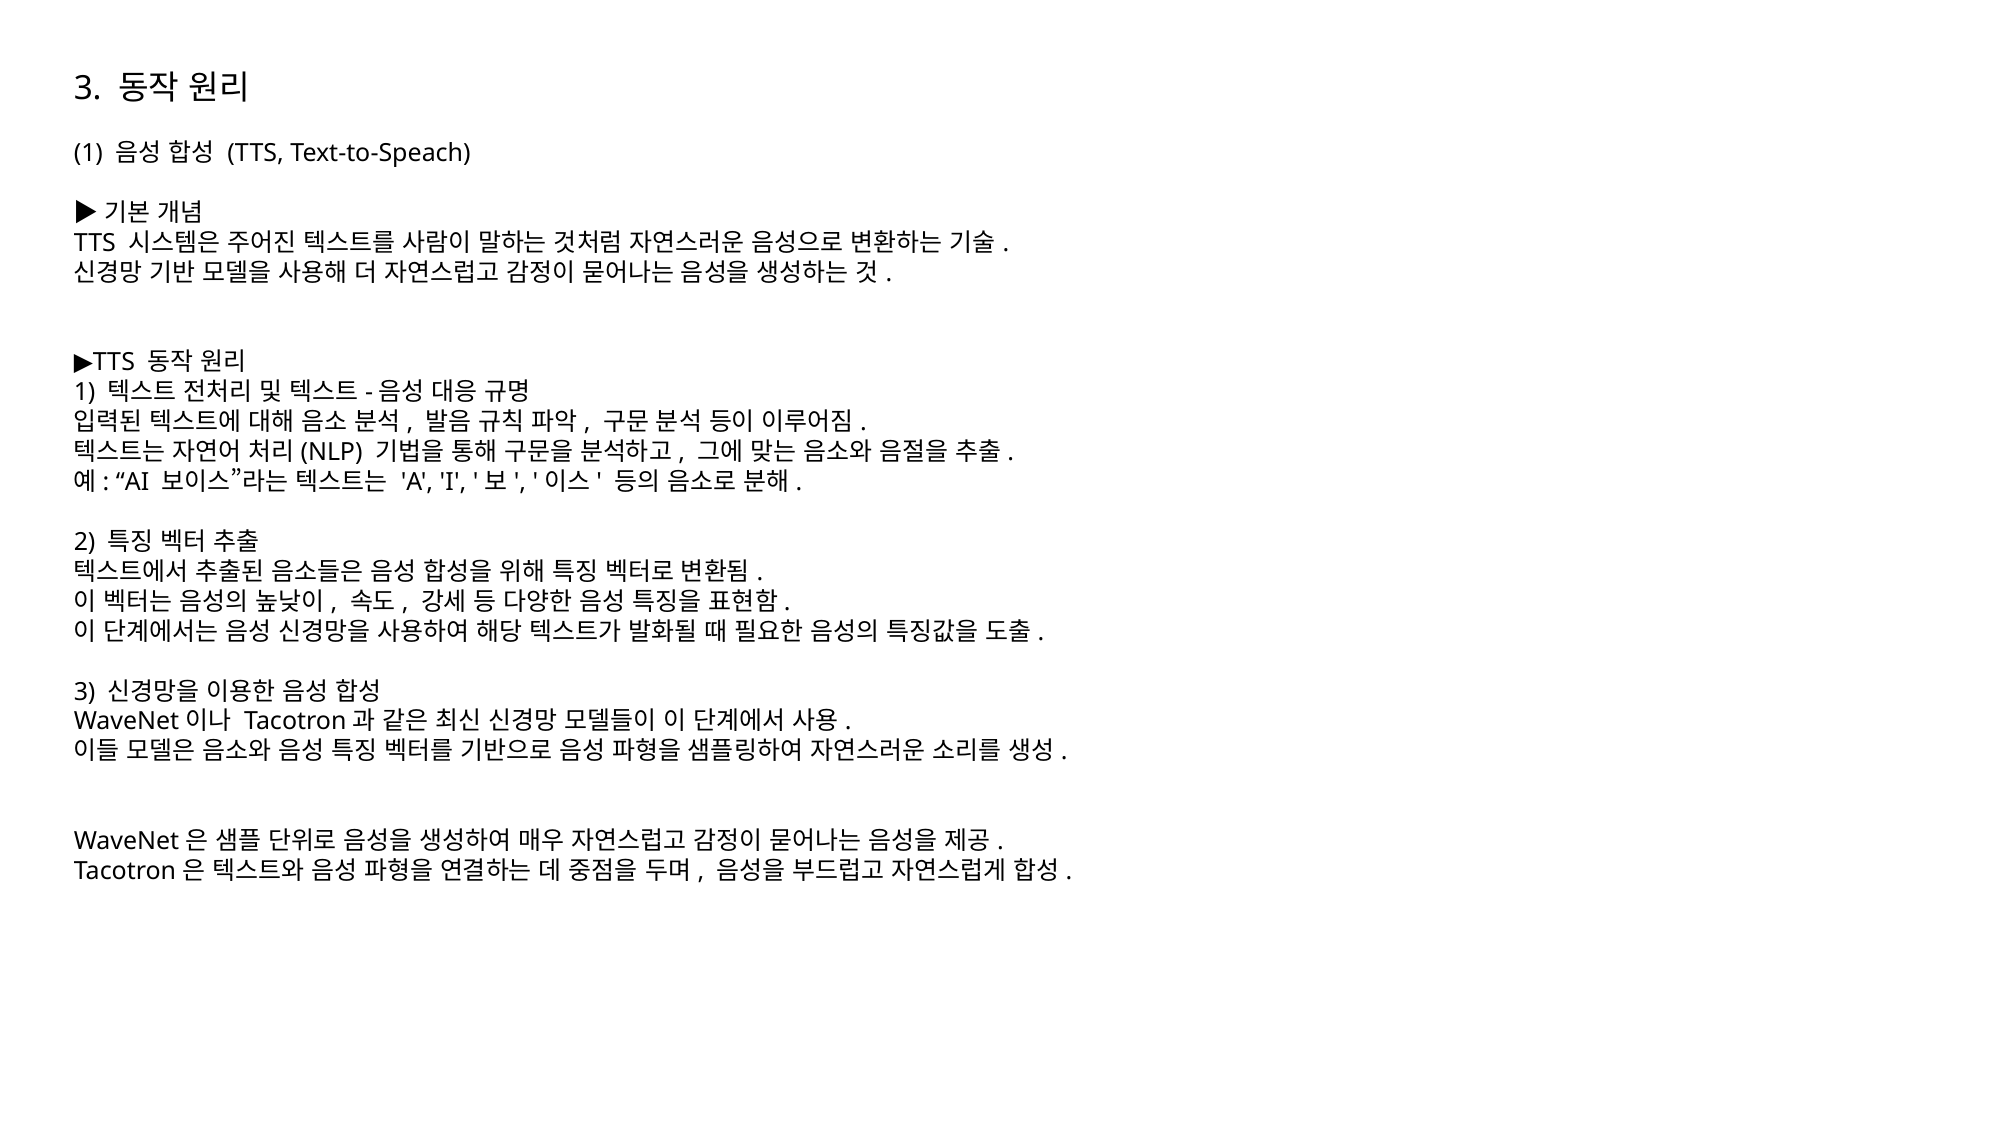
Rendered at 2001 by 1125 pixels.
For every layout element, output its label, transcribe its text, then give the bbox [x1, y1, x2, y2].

text_box 3. 동작 원리 (1) 음성 합성 (TTS, Text-to-Speach) ▶기본 개념 TTS 시스템은 주어진 텍스트를 사람이 말하는 것처럼 자연스러운 음성으로 변환하는 기술. 신경망 기반 모델을 사용해 더 자연스럽고 감정이 묻어나는 음성을 생성하는 것. ▶TTS 동작 원리 1) 텍스트 전처리 및 텍스트-음성 대응 규명 입력된 텍스트에 대해 음소 분석, 발음 규칙 파악, 구문 분석 등이 이루어짐. 텍스트는 자연어 처리(NLP) 기법을 통해 구문을 분석하고, 그에 맞는 음소와 음절을 추출. 예: “AI 보이스”라는 텍스트는 'A', 'I', '보', '이스' 등의 음소로 분해. 2) 특징 벡터 추출 텍스트에서 추출된 음소들은 음성 합성을 위해 특징 벡터로 변환됨. 이 벡터는 음성의 높낮이, 속도, 강세 등 다양한 음성 특징을 표현함. 이 단계에서는 음성 신경망을 사용하여 해당 텍스트가 발화될 때 필요한 음성의 특징값을 도출. 3) 신경망을 이용한 음성 합성 WaveNet이나 Tacotron과 같은 최신 신경망 모델들이 이 단계에서 사용. 이들 모델은 음소와 음성 특징 벡터를 기반으로 음성 파형을 샘플링하여 자연스러운 소리를 생성. WaveNet은 샘플 단위로 음성을 생성하여 매우 자연스럽고 감정이 묻어나는 음성을 제공. Tacotron은 텍스트와 음성 파형을 연결하는 데 중점을 두며, 음성을 부드럽고 자연스럽게 합성. [58, 58, 1920, 893]
